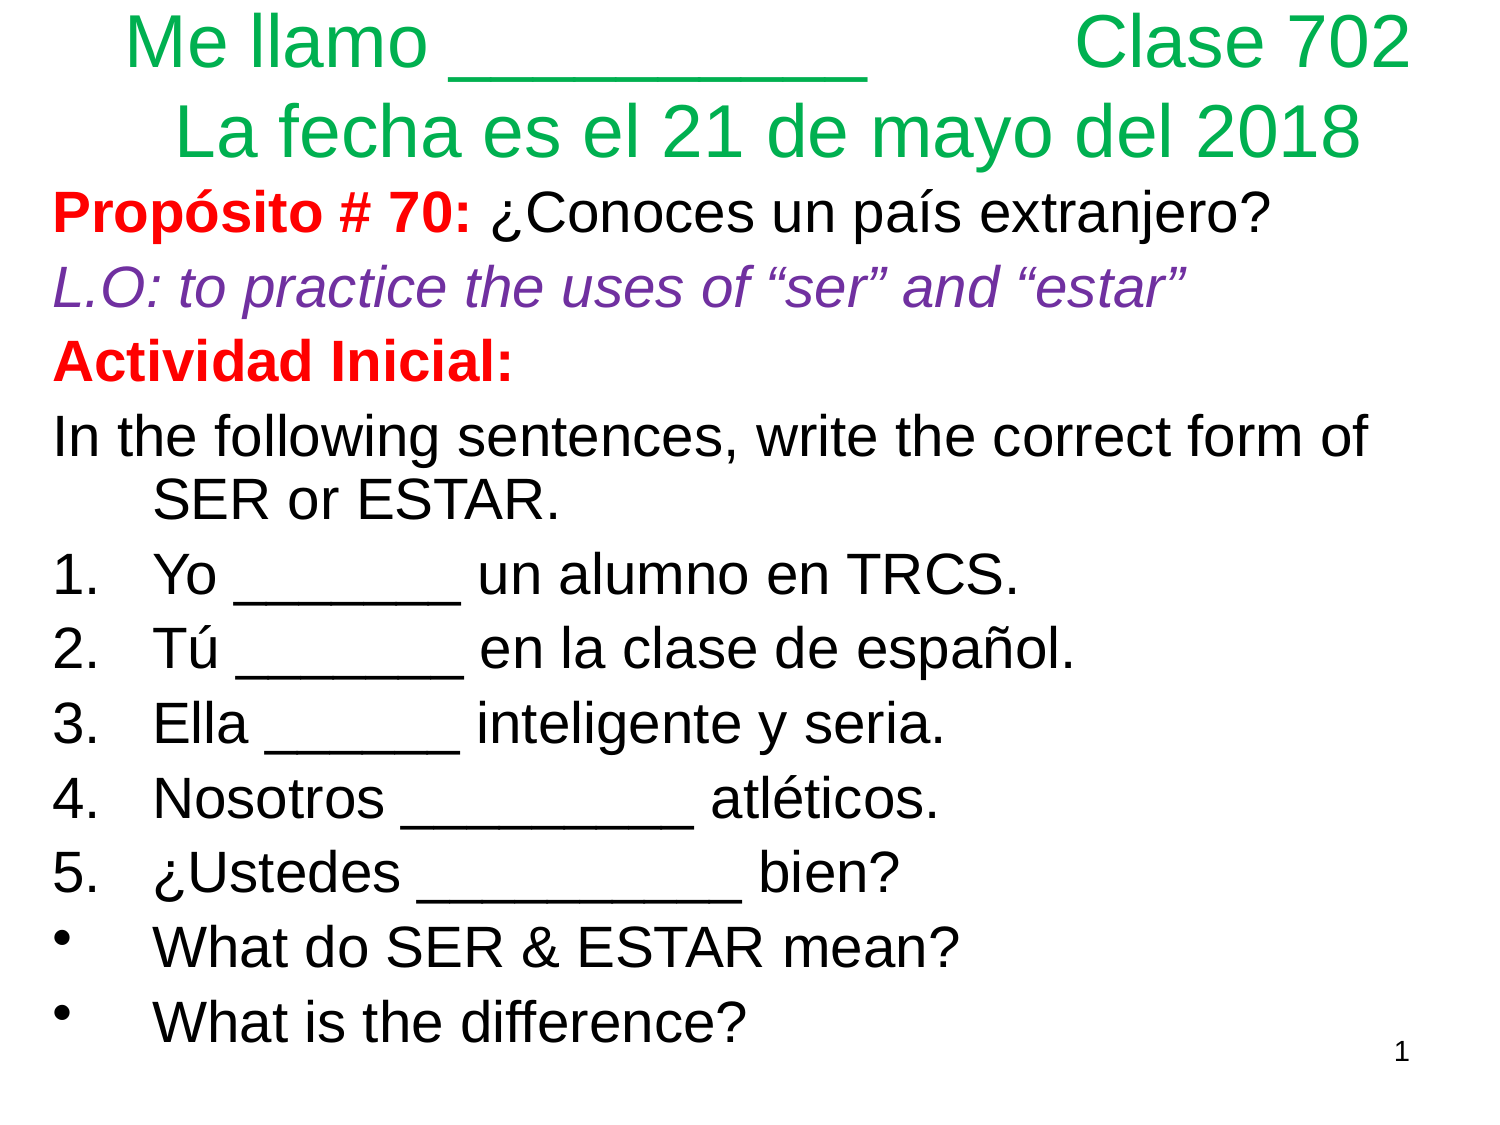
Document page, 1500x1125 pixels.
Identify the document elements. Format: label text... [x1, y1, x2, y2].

slide_number 1 [1074, 1024, 1425, 1103]
text_box Me llamo __________ Clase 702 La fecha es el 21 de mayo del 2018 [37, 0, 1500, 174]
text_box Propósito # 70: ¿Conoces un país extranjero? L.O: to practice the uses of “ser” and “estar” Actividad Inicial: In the following sentences, write the correct form of SER or ESTAR. Yo _______ un alumno en TRCS. Tú _______ en la clase de español. Ella ______ inteligente y seria. Nosotros _________ atléticos. ¿Ustedes __________ bien? What do SER & ESTAR mean? What is the difference? [37, 174, 1500, 963]
